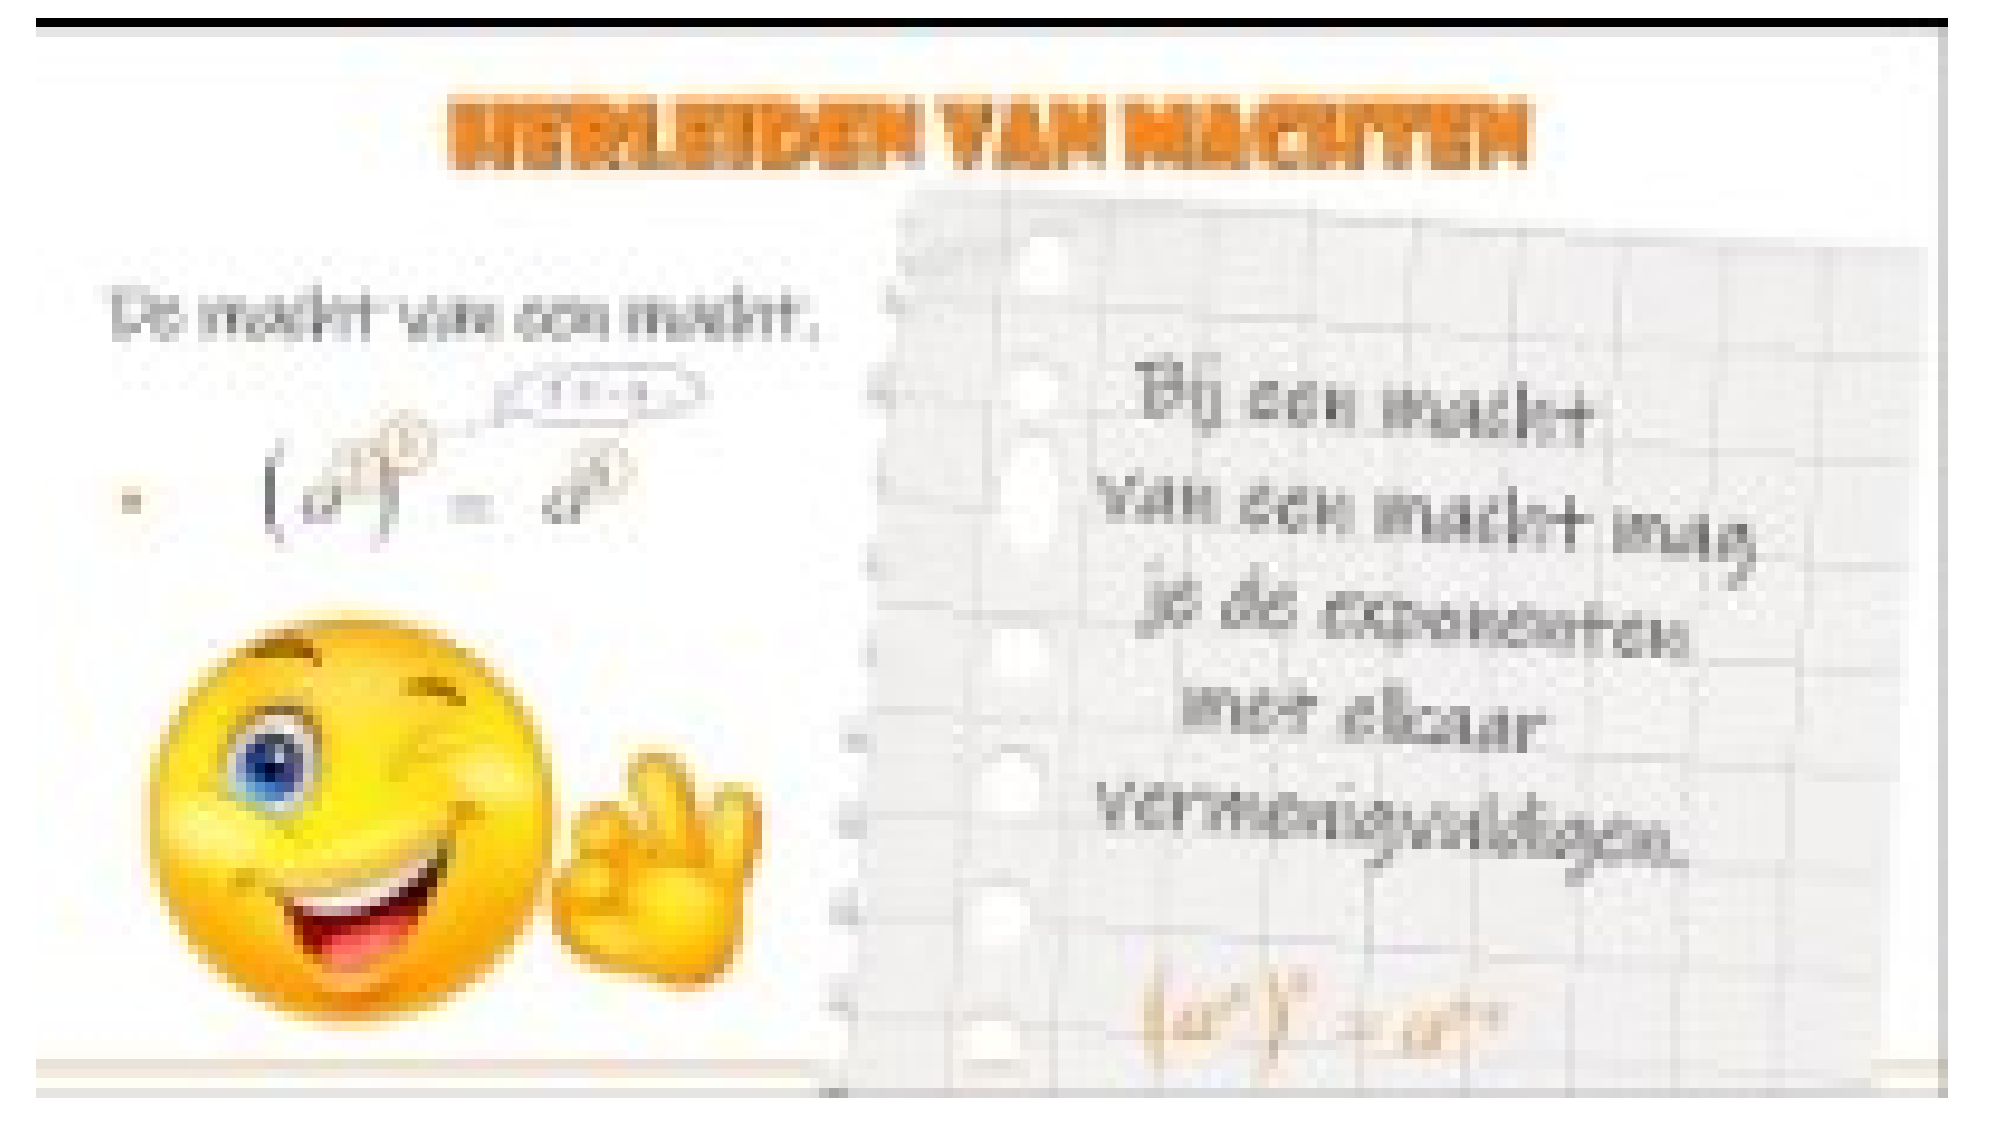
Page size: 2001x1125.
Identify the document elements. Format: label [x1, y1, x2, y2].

text_box [36, 17, 1949, 1099]
